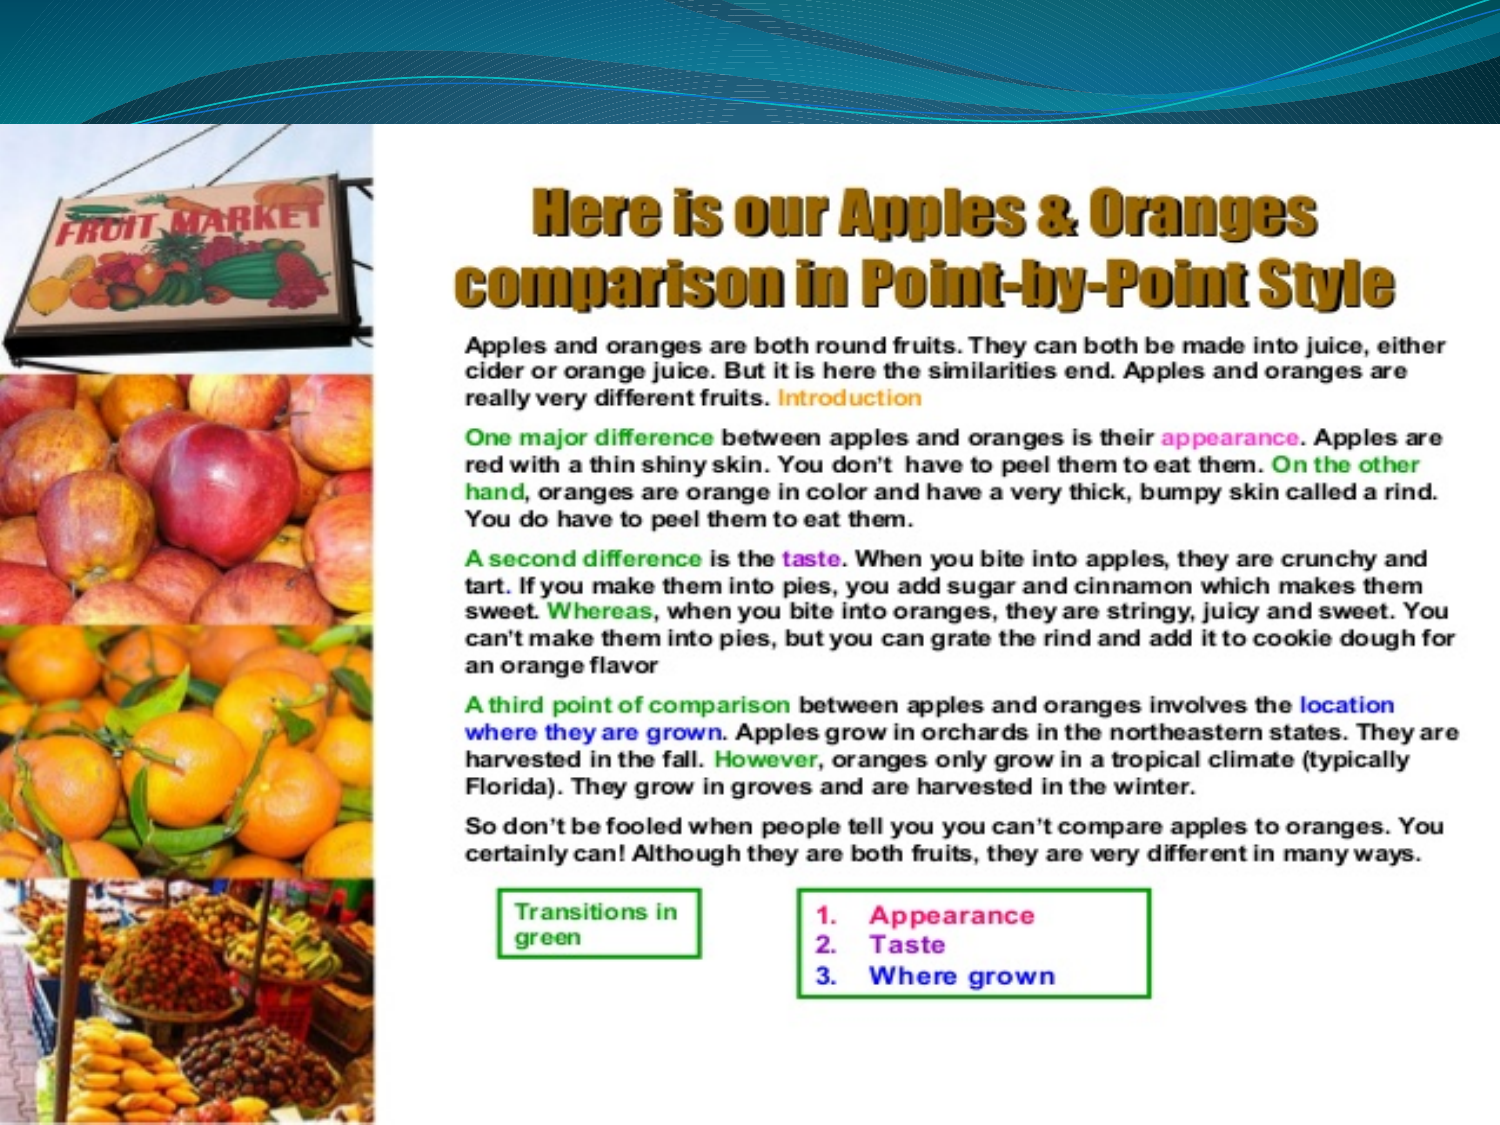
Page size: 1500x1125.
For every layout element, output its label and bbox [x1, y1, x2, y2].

picture [0, 124, 1500, 1125]
